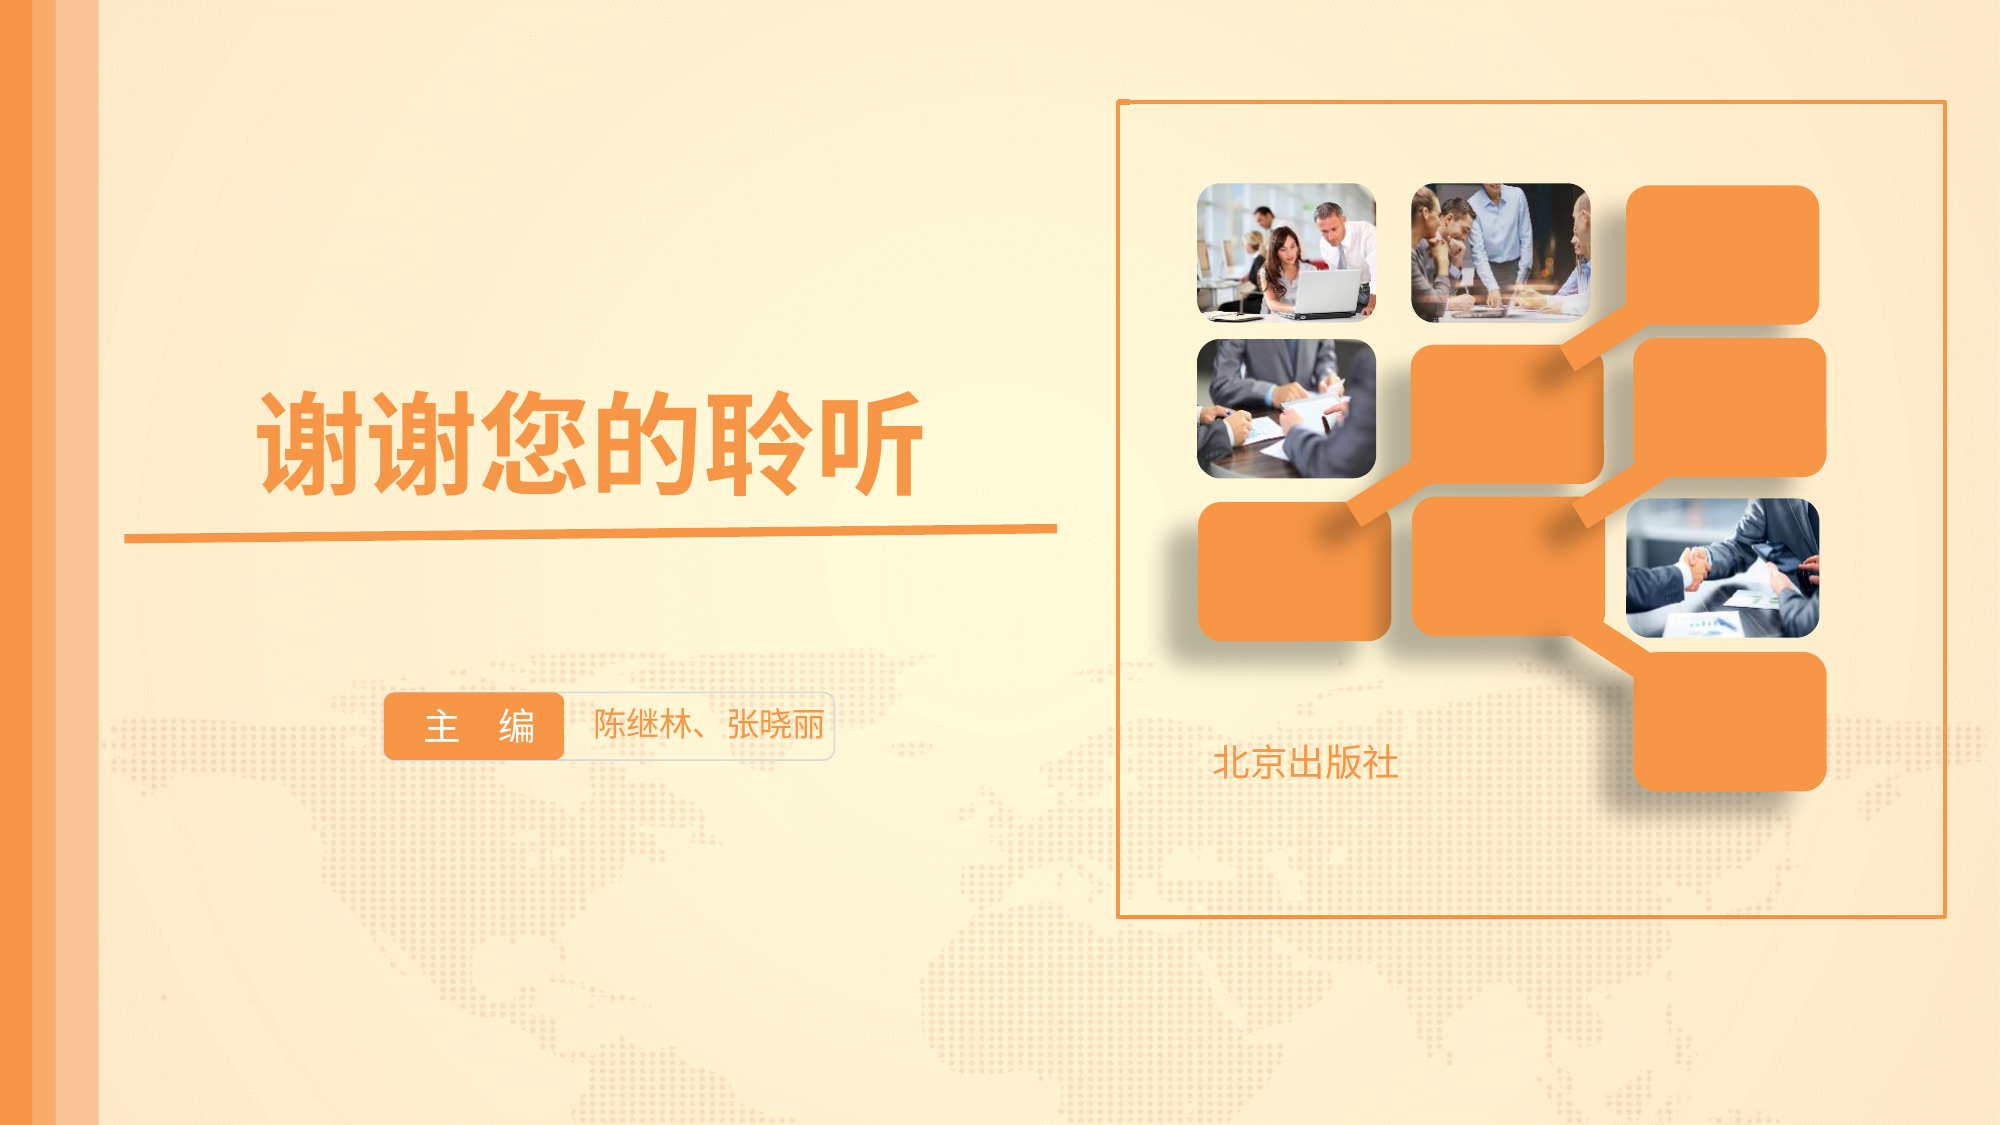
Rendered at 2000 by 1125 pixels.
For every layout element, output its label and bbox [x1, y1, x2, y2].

text_box [1197, 185, 1820, 642]
text_box [383, 692, 835, 761]
picture [0, 0, 2000, 1125]
text_box [124, 528, 1058, 539]
text_box [1411, 337, 1827, 792]
